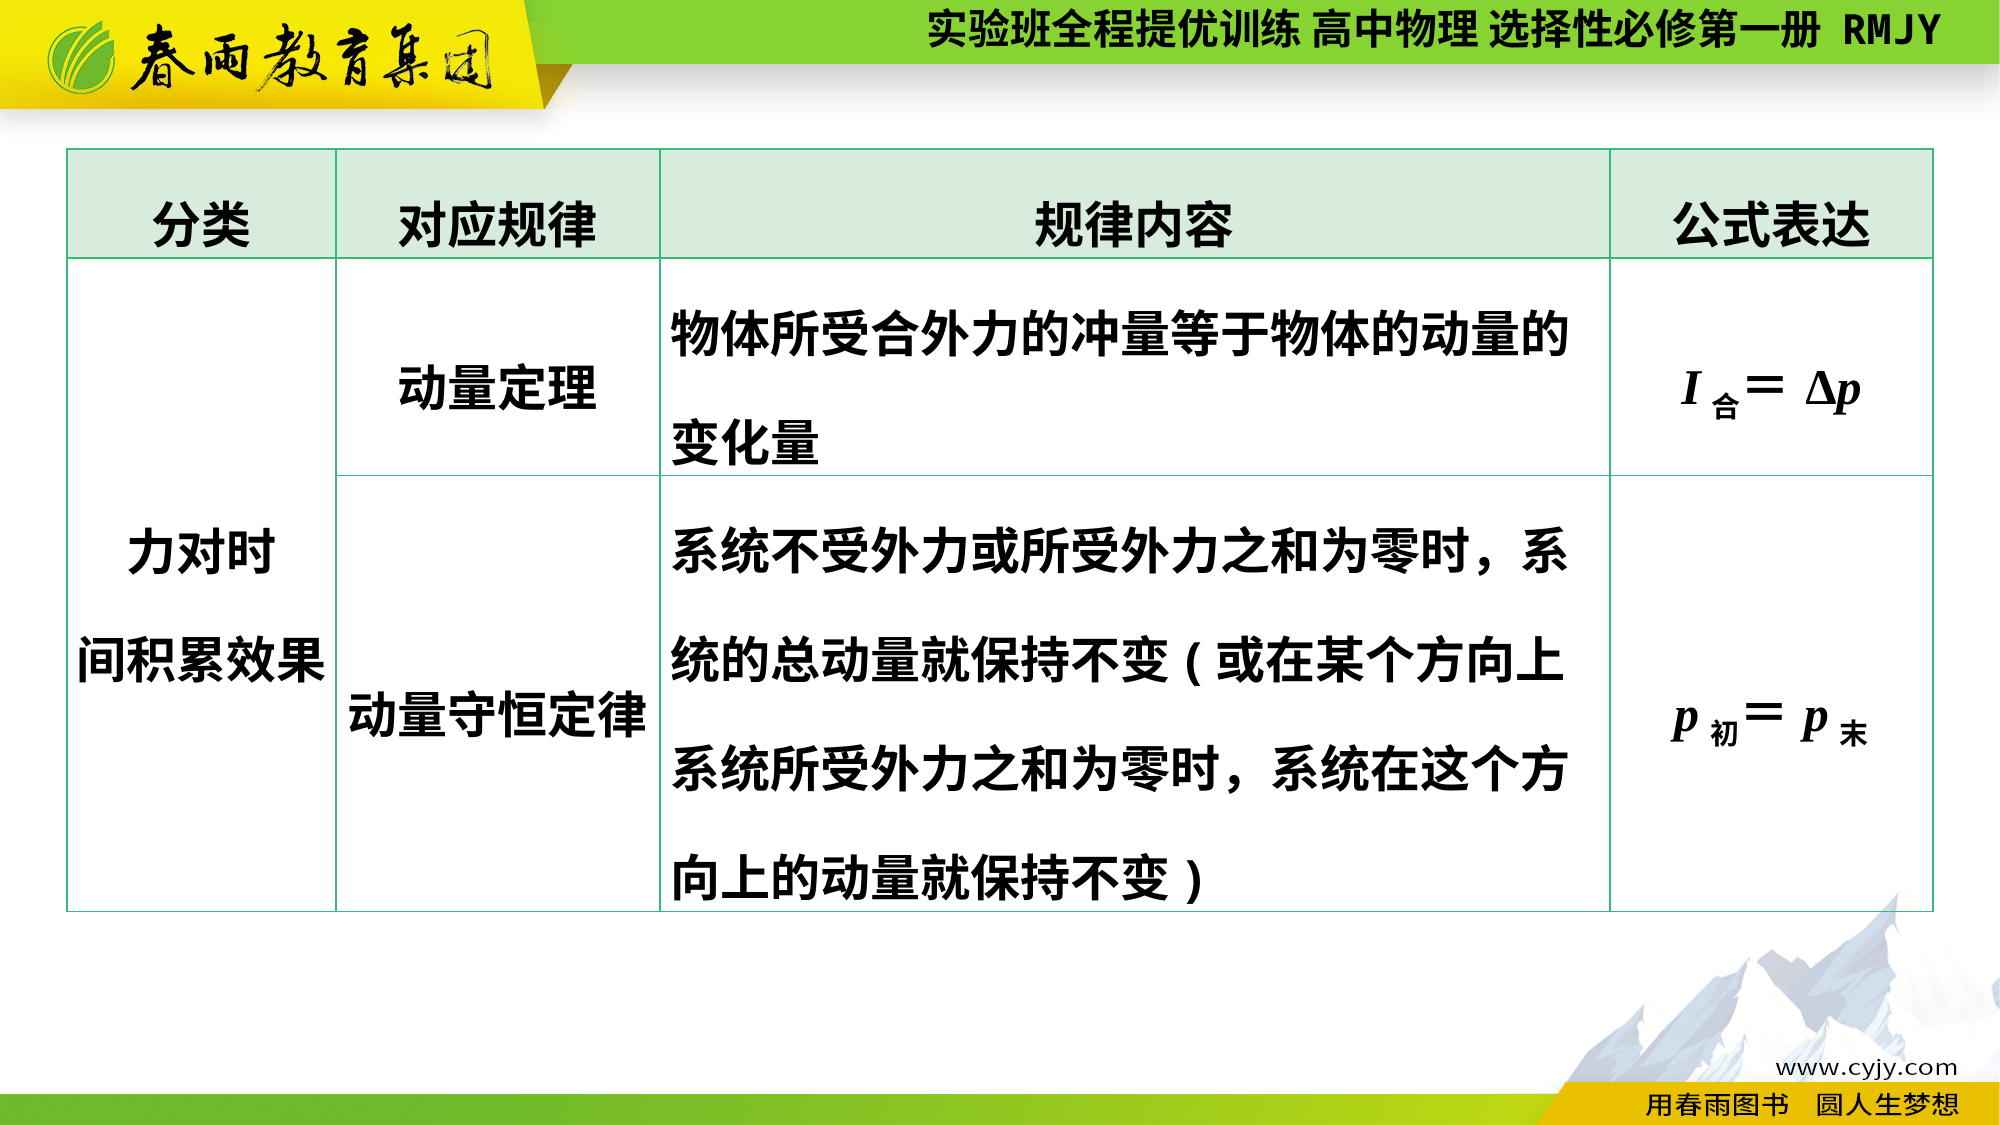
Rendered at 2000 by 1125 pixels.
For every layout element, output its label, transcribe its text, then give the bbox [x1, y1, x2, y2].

table_cell 系统不受外力或所受外力之和为零时，系统的总动量就保持不变(或在某个方向上系统所受外力之和为零时，系统在这个方向上的动量就保持不变) [661, 476, 1609, 911]
table_header 分类 [68, 150, 335, 257]
table_header 对应规律 [337, 150, 659, 257]
table_cell 力对时 间积累效果 [68, 259, 335, 911]
picture [0, 0, 2000, 1125]
table_header 公式表达 [1611, 150, 1932, 257]
table_cell I合＝Δp [1611, 259, 1932, 475]
table_cell p初＝p末 [1611, 476, 1932, 911]
table_header 规律内容 [661, 150, 1609, 257]
table_cell 动量定理 [337, 259, 659, 475]
table_cell 动量守恒定律 [337, 476, 659, 911]
table_cell 物体所受合外力的冲量等于物体的动量的变化量 [661, 259, 1609, 475]
